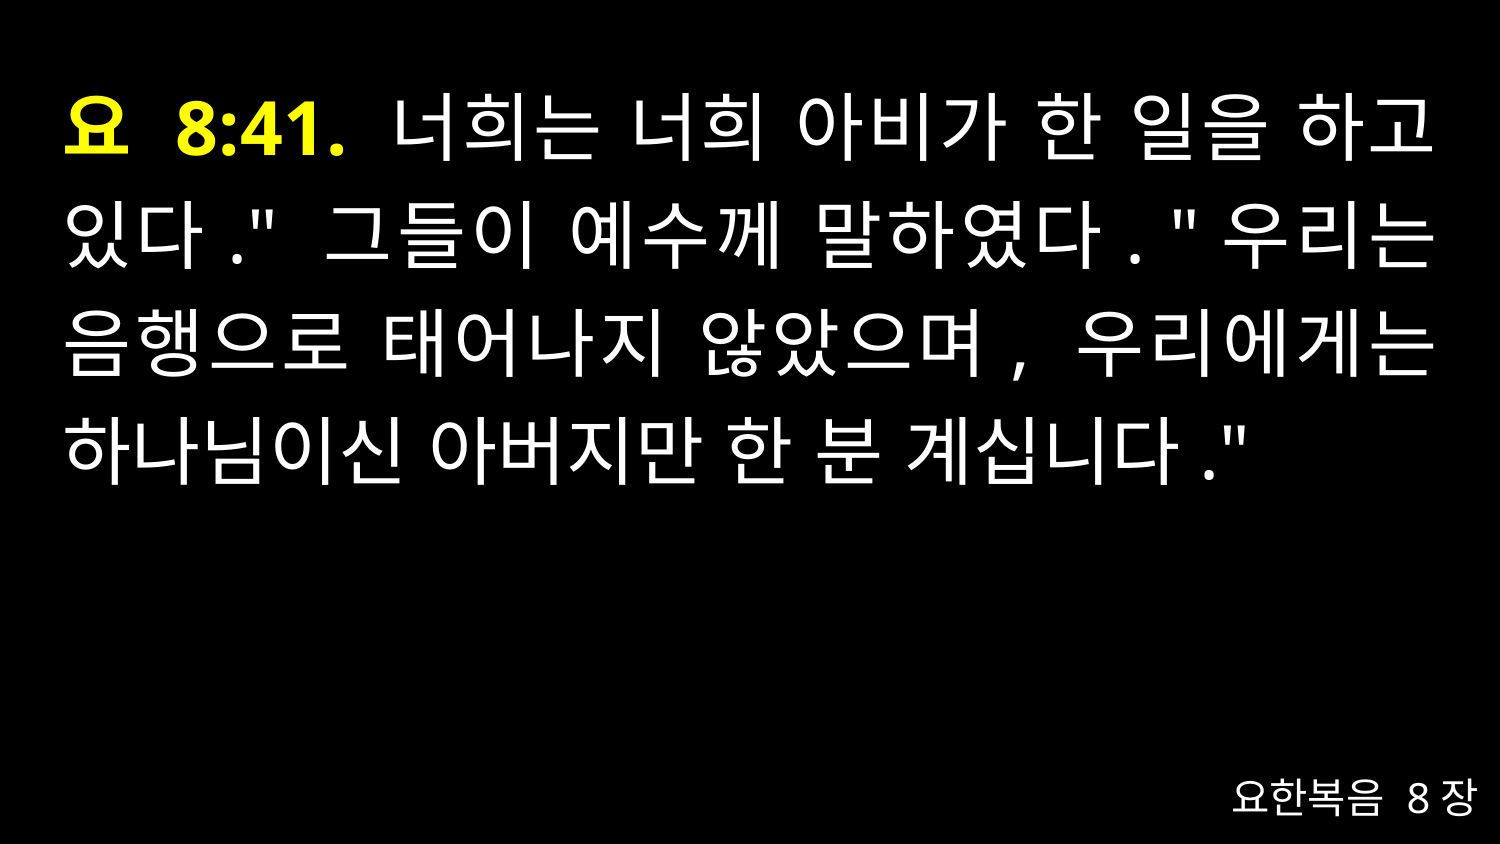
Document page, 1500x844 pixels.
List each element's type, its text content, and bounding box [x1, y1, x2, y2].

title 요 8:41. 너희는 너희 아비가 한 일을 하고 있다." 그들이 예수께 말하였다. "우리는 음행으로 태어나지 않았으며, 우리에게는 하나님이신 아버지만 한 분 계십니다." [0, 0, 1500, 844]
subtitle 요한복음 8장 [916, 770, 1500, 844]
